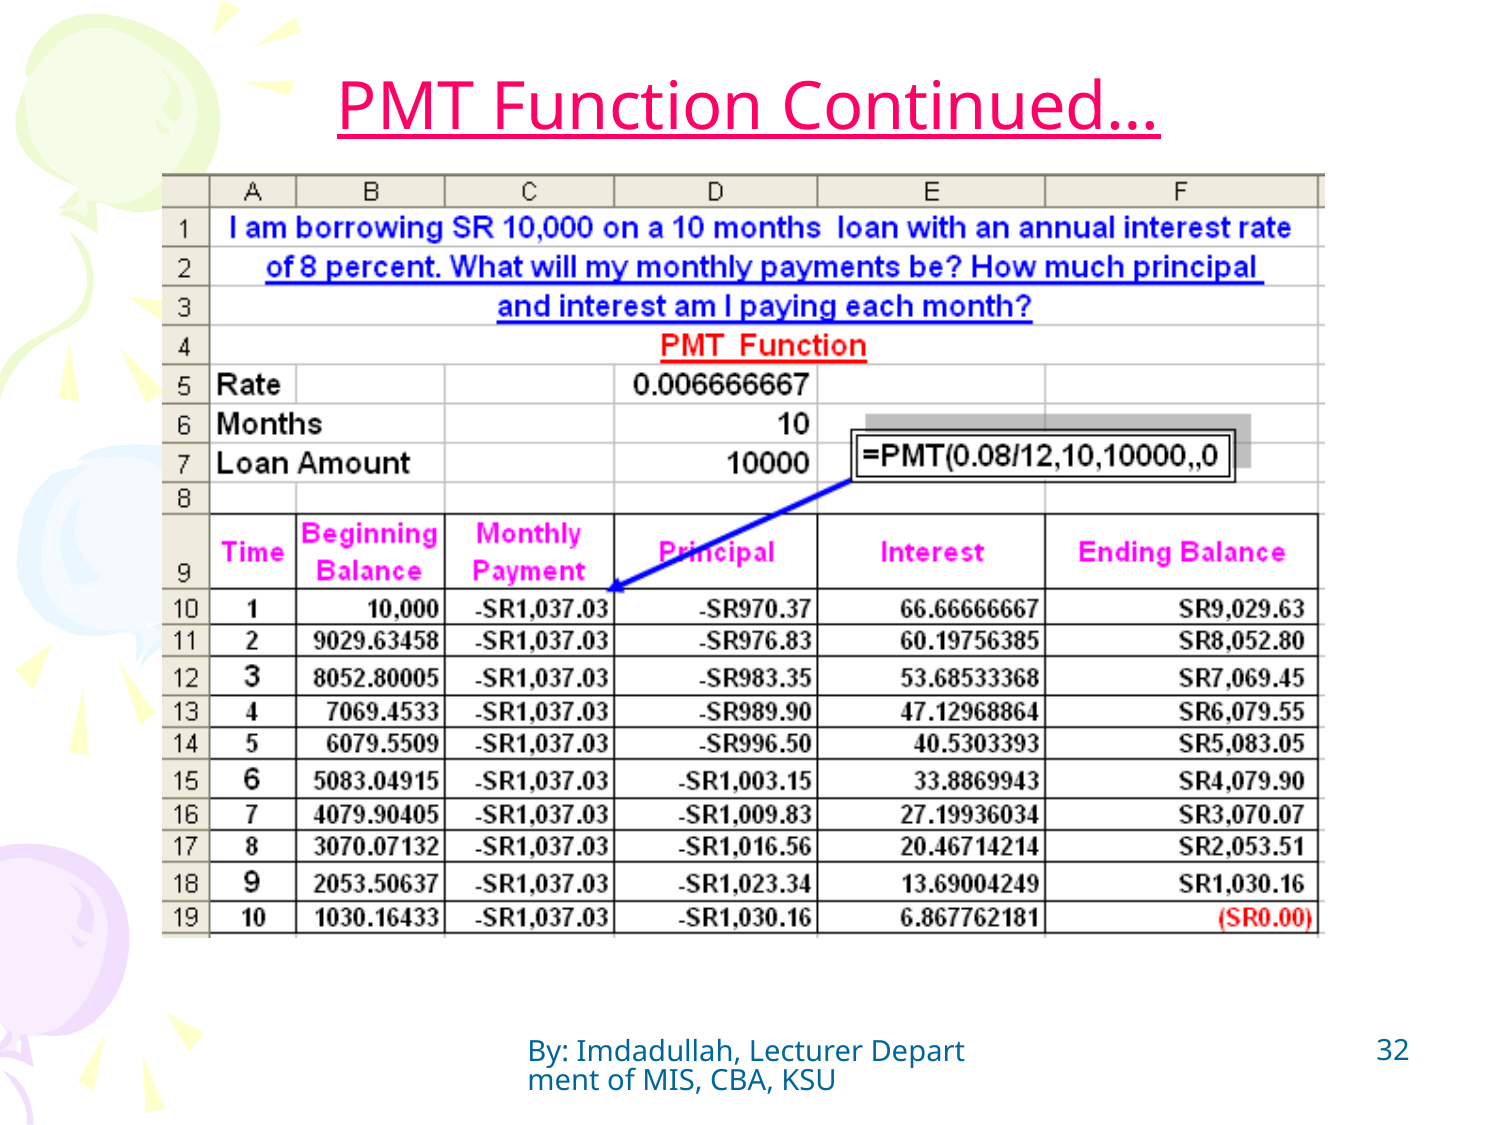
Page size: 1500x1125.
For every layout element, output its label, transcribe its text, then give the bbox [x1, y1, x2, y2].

slide_number 32 [1074, 1023, 1426, 1100]
picture [162, 173, 1326, 938]
title PMT Function Continued… [72, 74, 1426, 151]
footer By: Imdadullah, Lecturer Department of MIS, CBA, KSU [512, 1024, 988, 1101]
